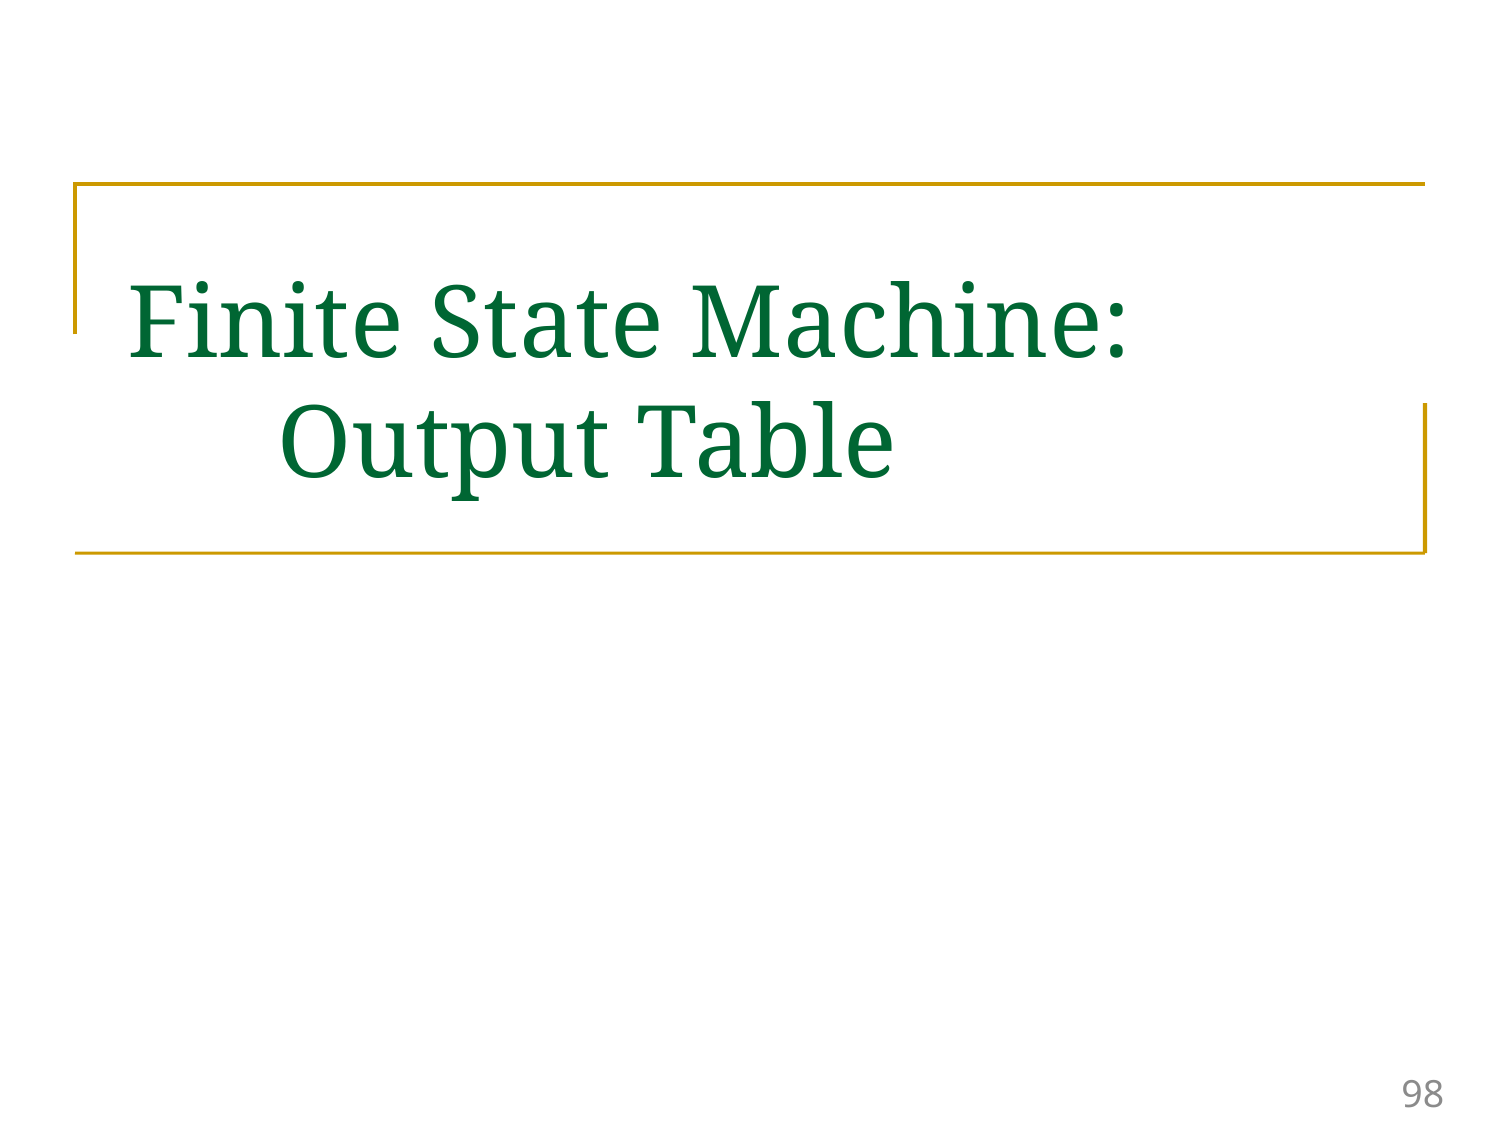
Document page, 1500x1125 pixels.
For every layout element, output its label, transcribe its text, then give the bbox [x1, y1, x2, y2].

title Finite State Machine: Output Table [112, 249, 1413, 538]
slide_number 98 [1121, 1066, 1460, 1125]
